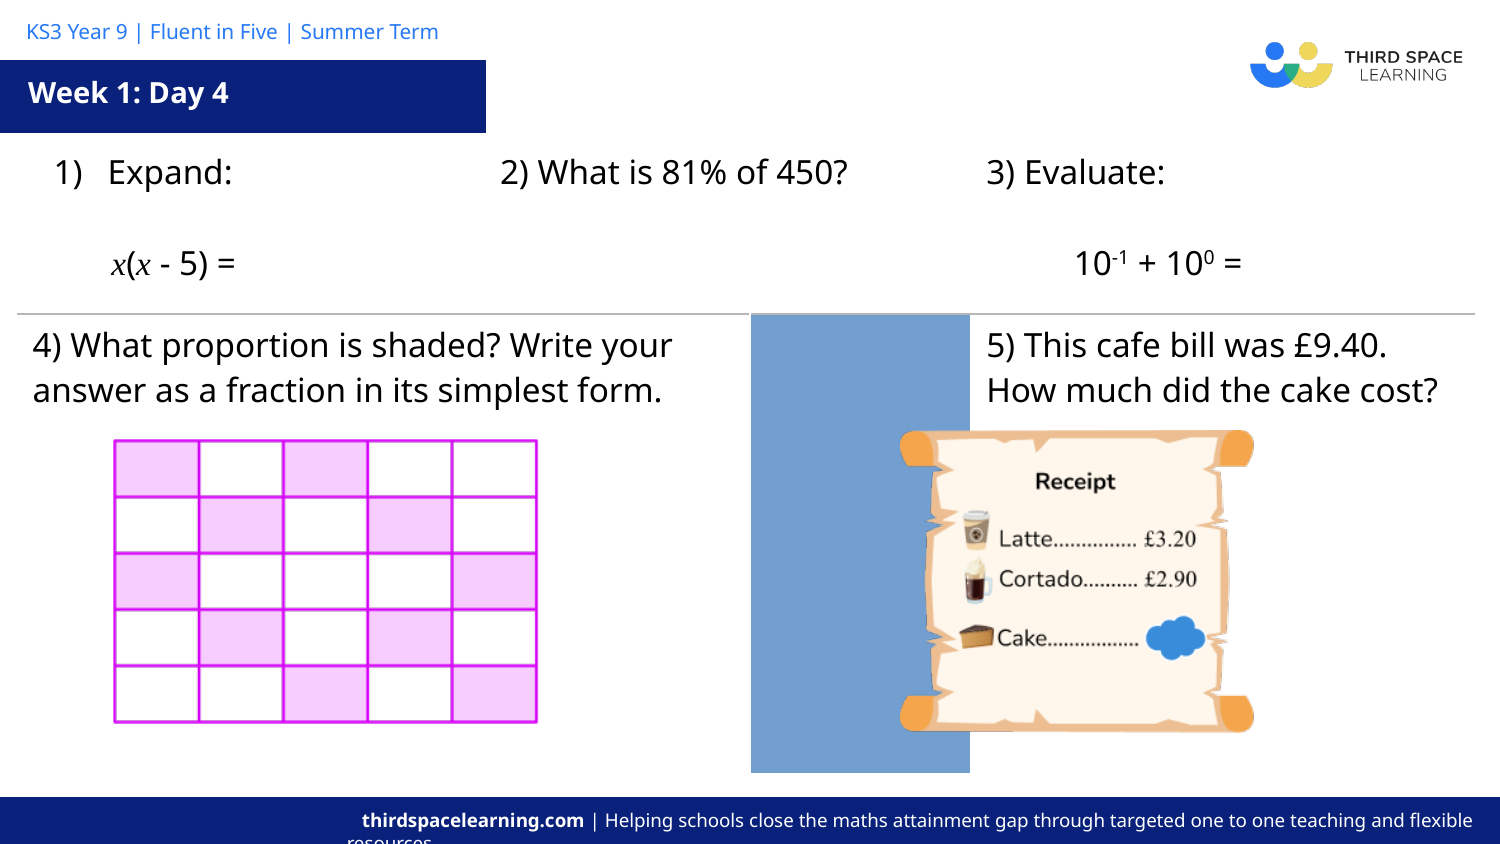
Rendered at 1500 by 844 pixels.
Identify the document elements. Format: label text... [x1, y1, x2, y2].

table_header Expand: x(x - 5) = [19, 142, 484, 313]
picture [113, 438, 539, 724]
table_header 3) Evaluate: 10-1 + 100 = [972, 142, 1474, 313]
text_box Week 1: Day 4 [13, 59, 383, 125]
table_cell 4) What proportion is shaded? Write your answer as a fraction in its simplest form. [19, 315, 749, 772]
picture [1250, 33, 1465, 99]
table_header 2) What is 81% of 450? [486, 142, 970, 313]
table_cell 5) This cafe bill was £9.40. How much did the cake cost? [972, 315, 1474, 772]
picture [900, 430, 1256, 733]
